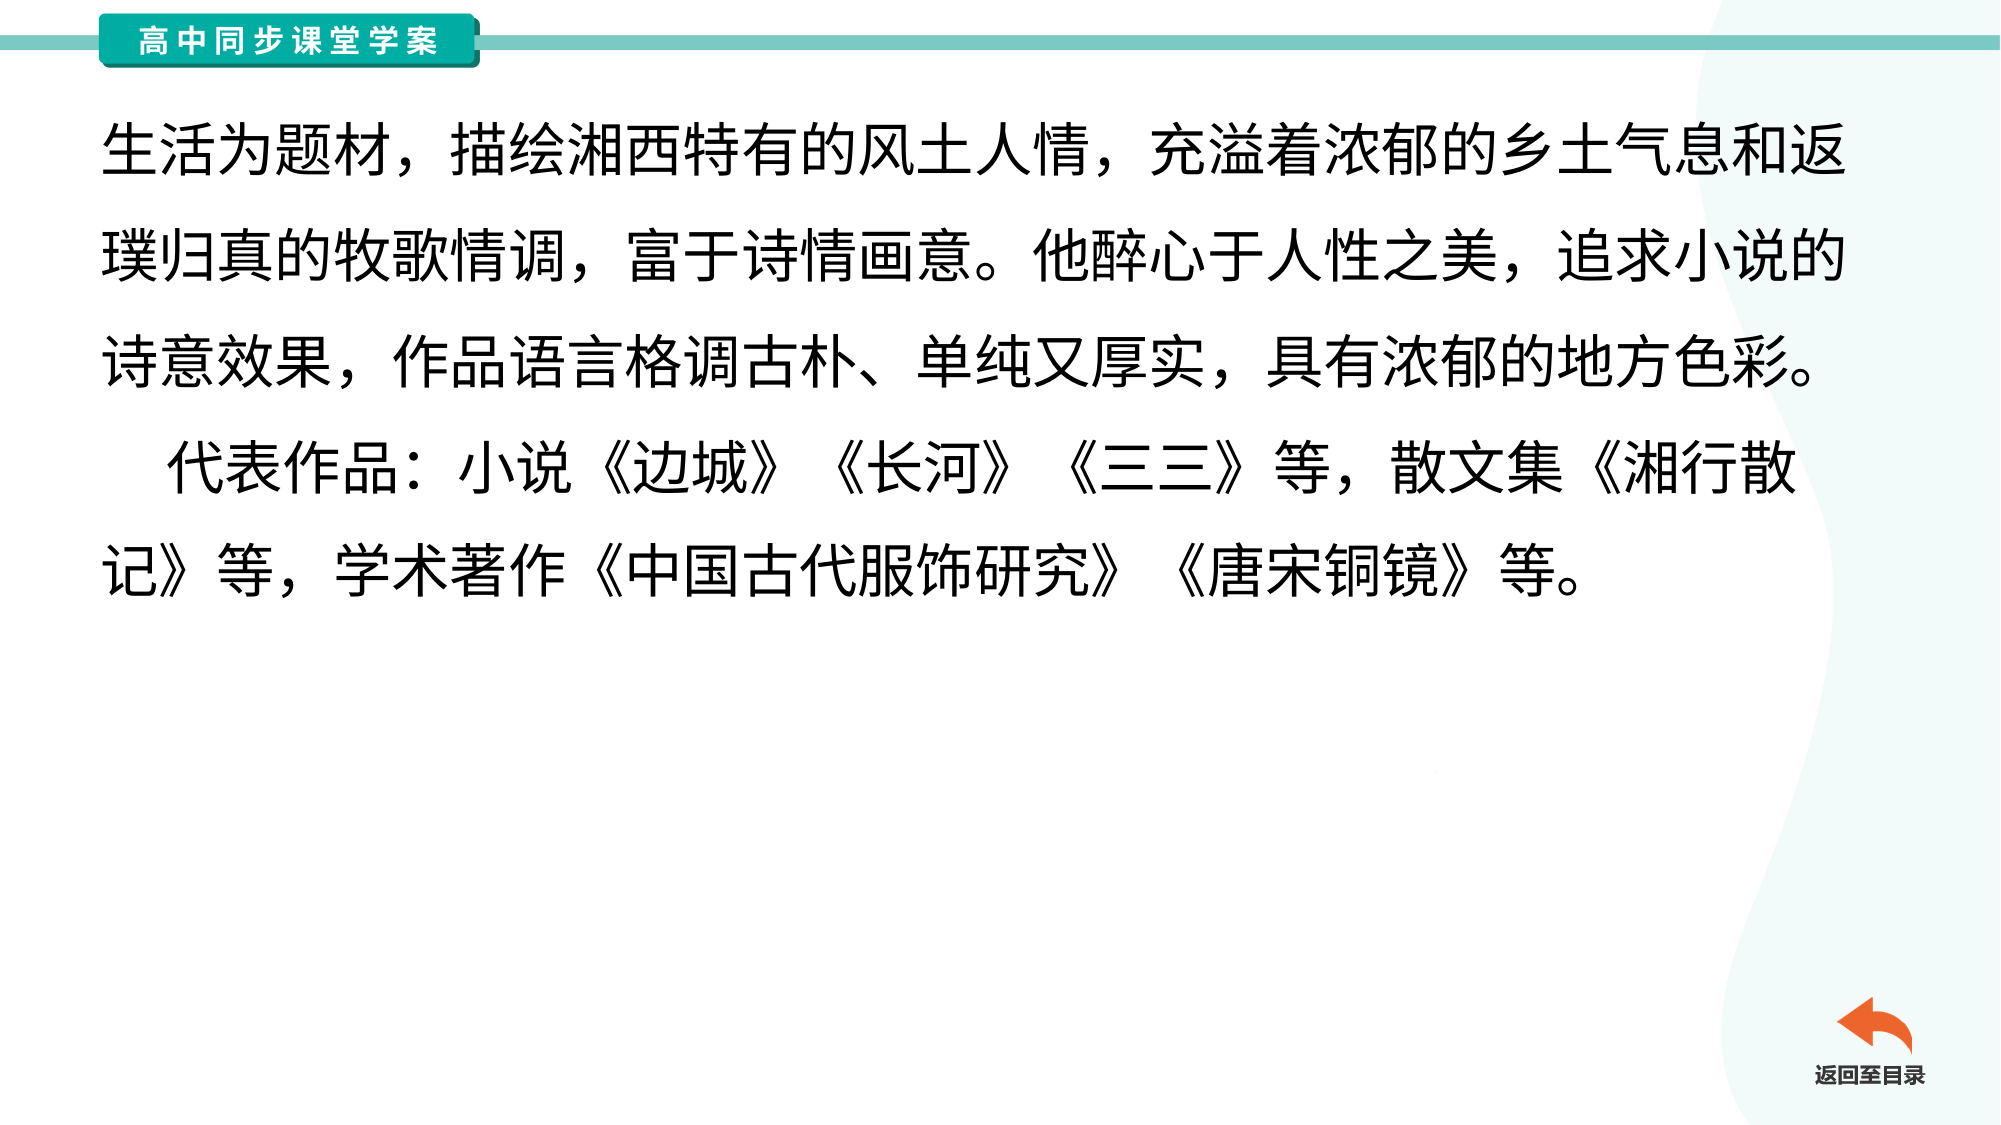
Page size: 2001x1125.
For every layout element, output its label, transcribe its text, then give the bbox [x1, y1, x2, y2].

picture [0, 0, 2000, 1125]
text_box 生活为题材，描绘湘西特有的风土人情，充溢着浓郁的乡土气息和返 璞归真的牧歌情调，富于诗情画意。他醉心于人性之美，追求小说的 诗意效果，作品语言格调古朴、单纯又厚实，具有浓郁的地方色彩。 代表作品：小说《边城》《长河》《三三》等，散文集《湘行散 记》等，学术著作《中国古代服饰研究》《唐宋铜镜》等。#1.3 [100, 76, 1900, 593]
